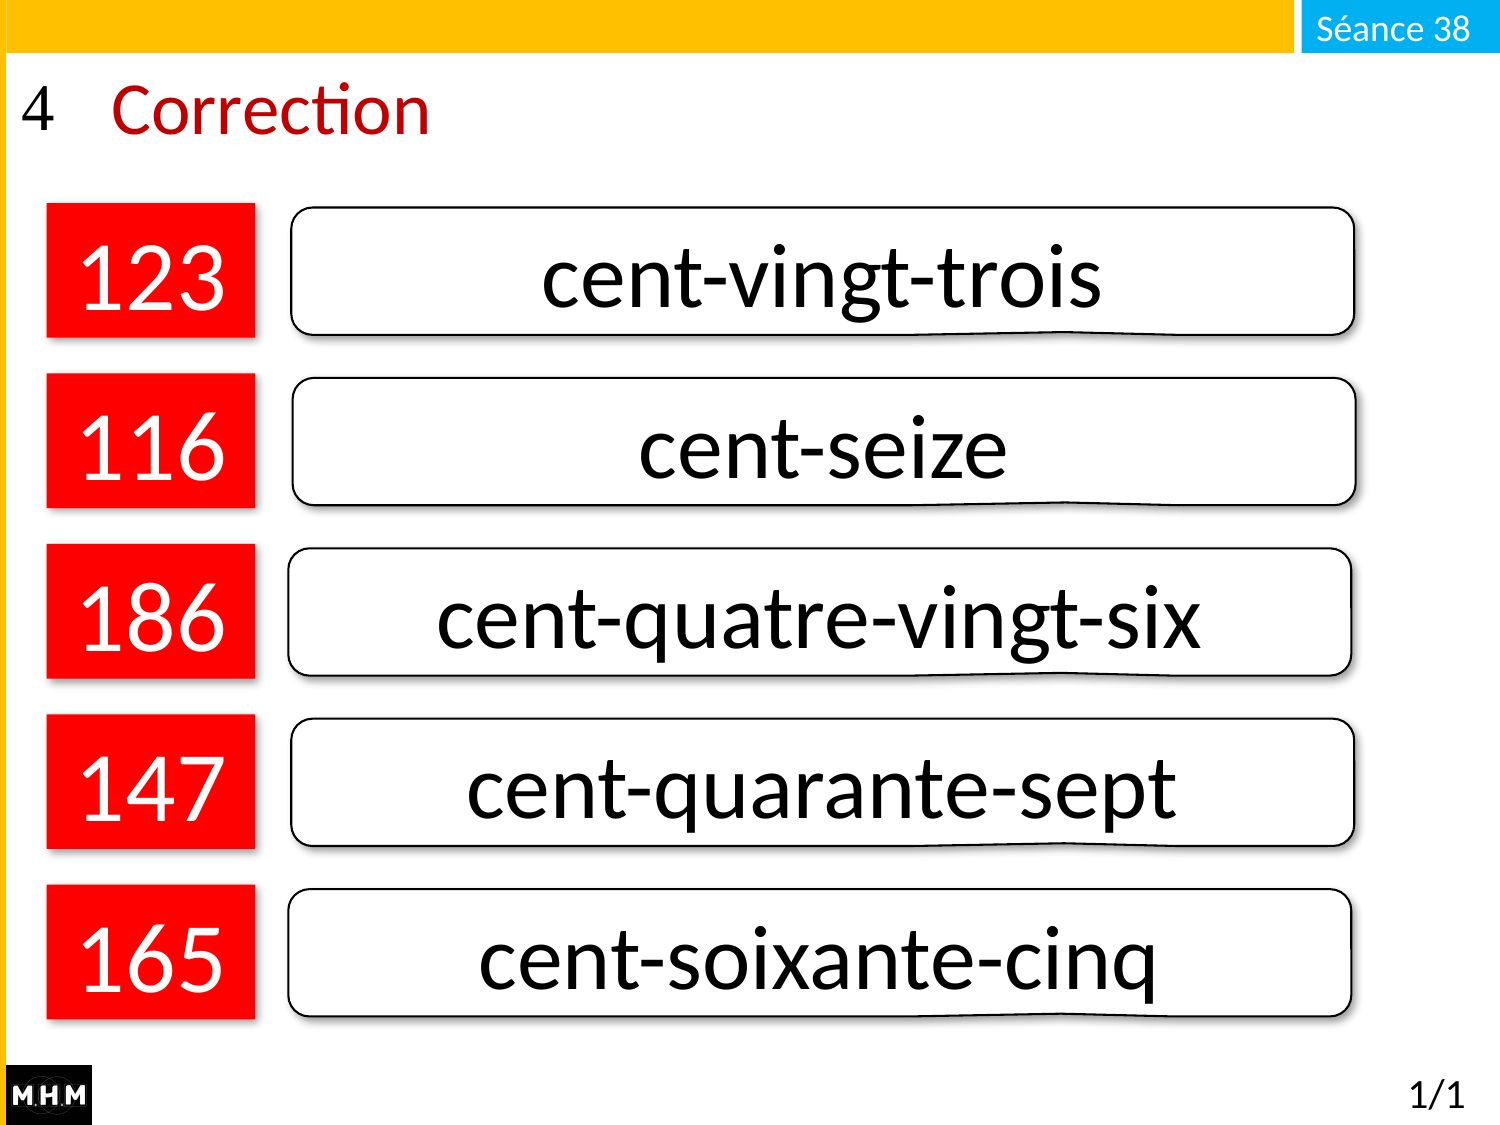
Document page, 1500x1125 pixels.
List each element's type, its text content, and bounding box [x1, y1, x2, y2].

text_box 123 [46, 203, 256, 338]
text_box 147 [46, 714, 256, 849]
text_box 186 [46, 543, 256, 679]
text_box cent-seize [291, 376, 1357, 507]
text_box 165 [46, 884, 256, 1020]
list 1/1 [1373, 1064, 1500, 1125]
picture [6, 1065, 92, 1125]
text_box cent-soixante-cinq [287, 888, 1353, 1018]
text_box cent-vingt-trois [290, 206, 1356, 336]
text_box cent-quatre-vingt-six [287, 547, 1353, 677]
text_box cent-quarante-sept [290, 717, 1356, 848]
text_box 116 [46, 373, 256, 509]
title Correction [96, 60, 1391, 160]
